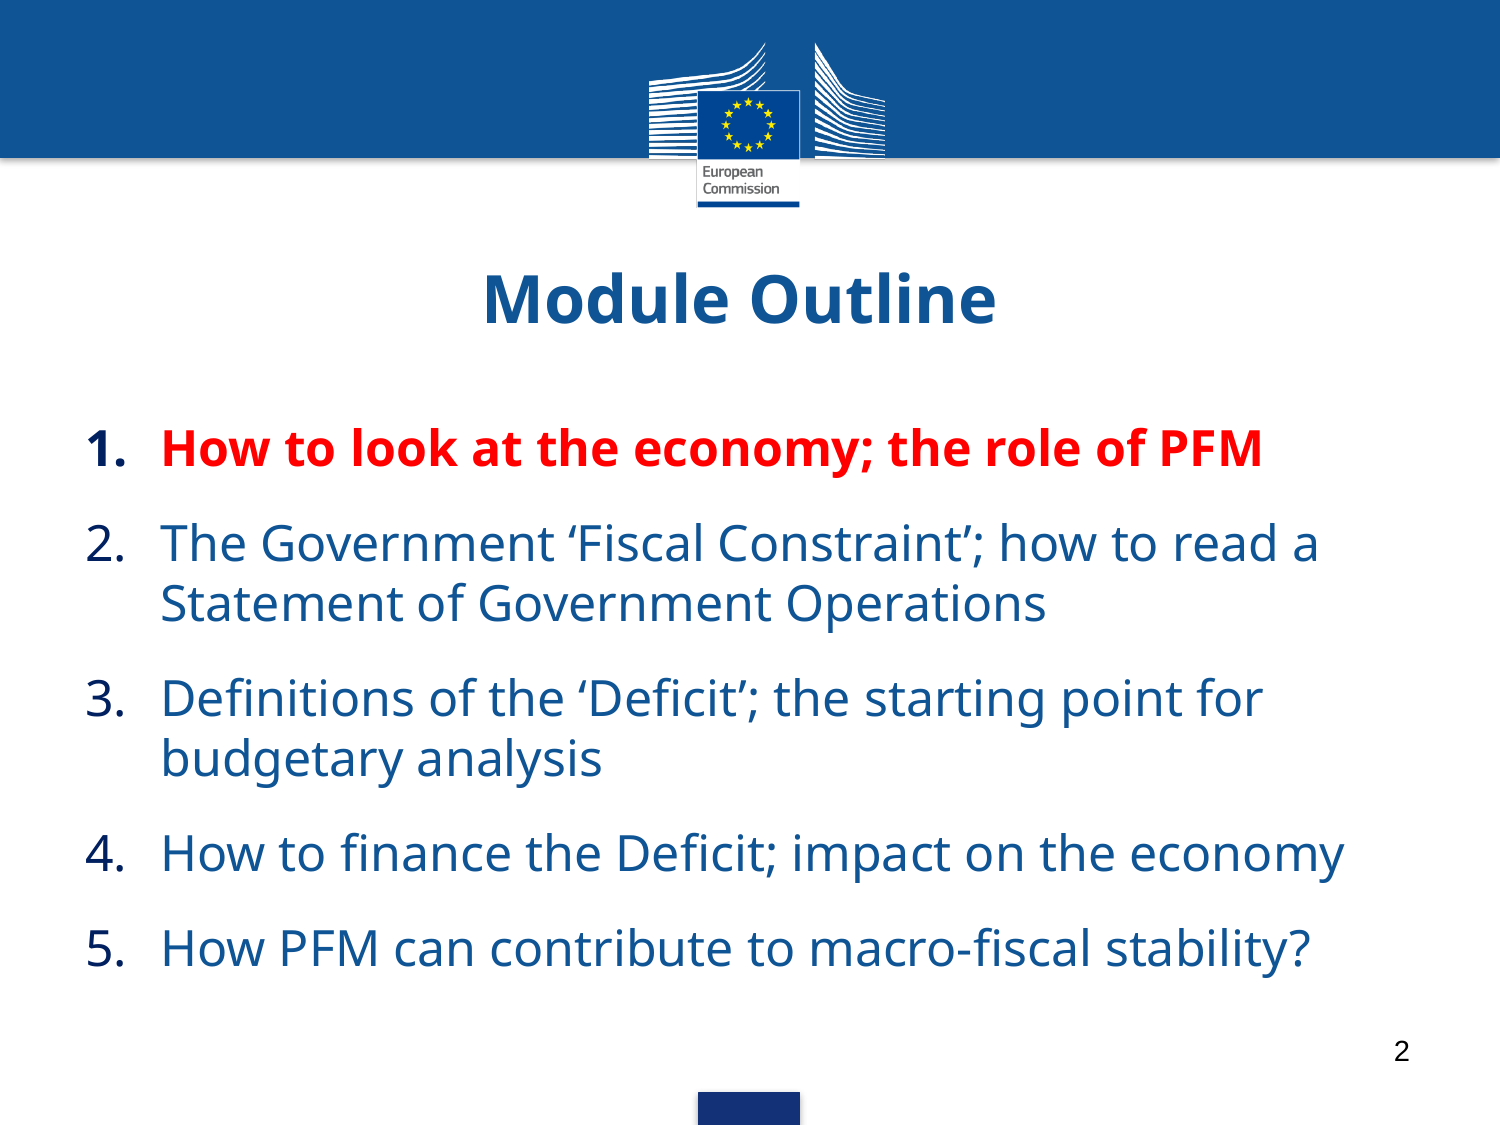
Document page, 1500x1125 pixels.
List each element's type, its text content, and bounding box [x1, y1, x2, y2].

slide_number 2 [1074, 1024, 1426, 1103]
list How to look at the economy; the role of PFM The Government ‘Fiscal Constraint’; how to read a Statement of Government Operations Definitions of the ‘Deficit’; the starting point for budgetary analysis How to finance the Deficit; impact on the economy How PFM can contribute to macro-fiscal stability? [70, 408, 1449, 1020]
title Module Outline [64, 219, 1416, 374]
picture [649, 42, 885, 208]
